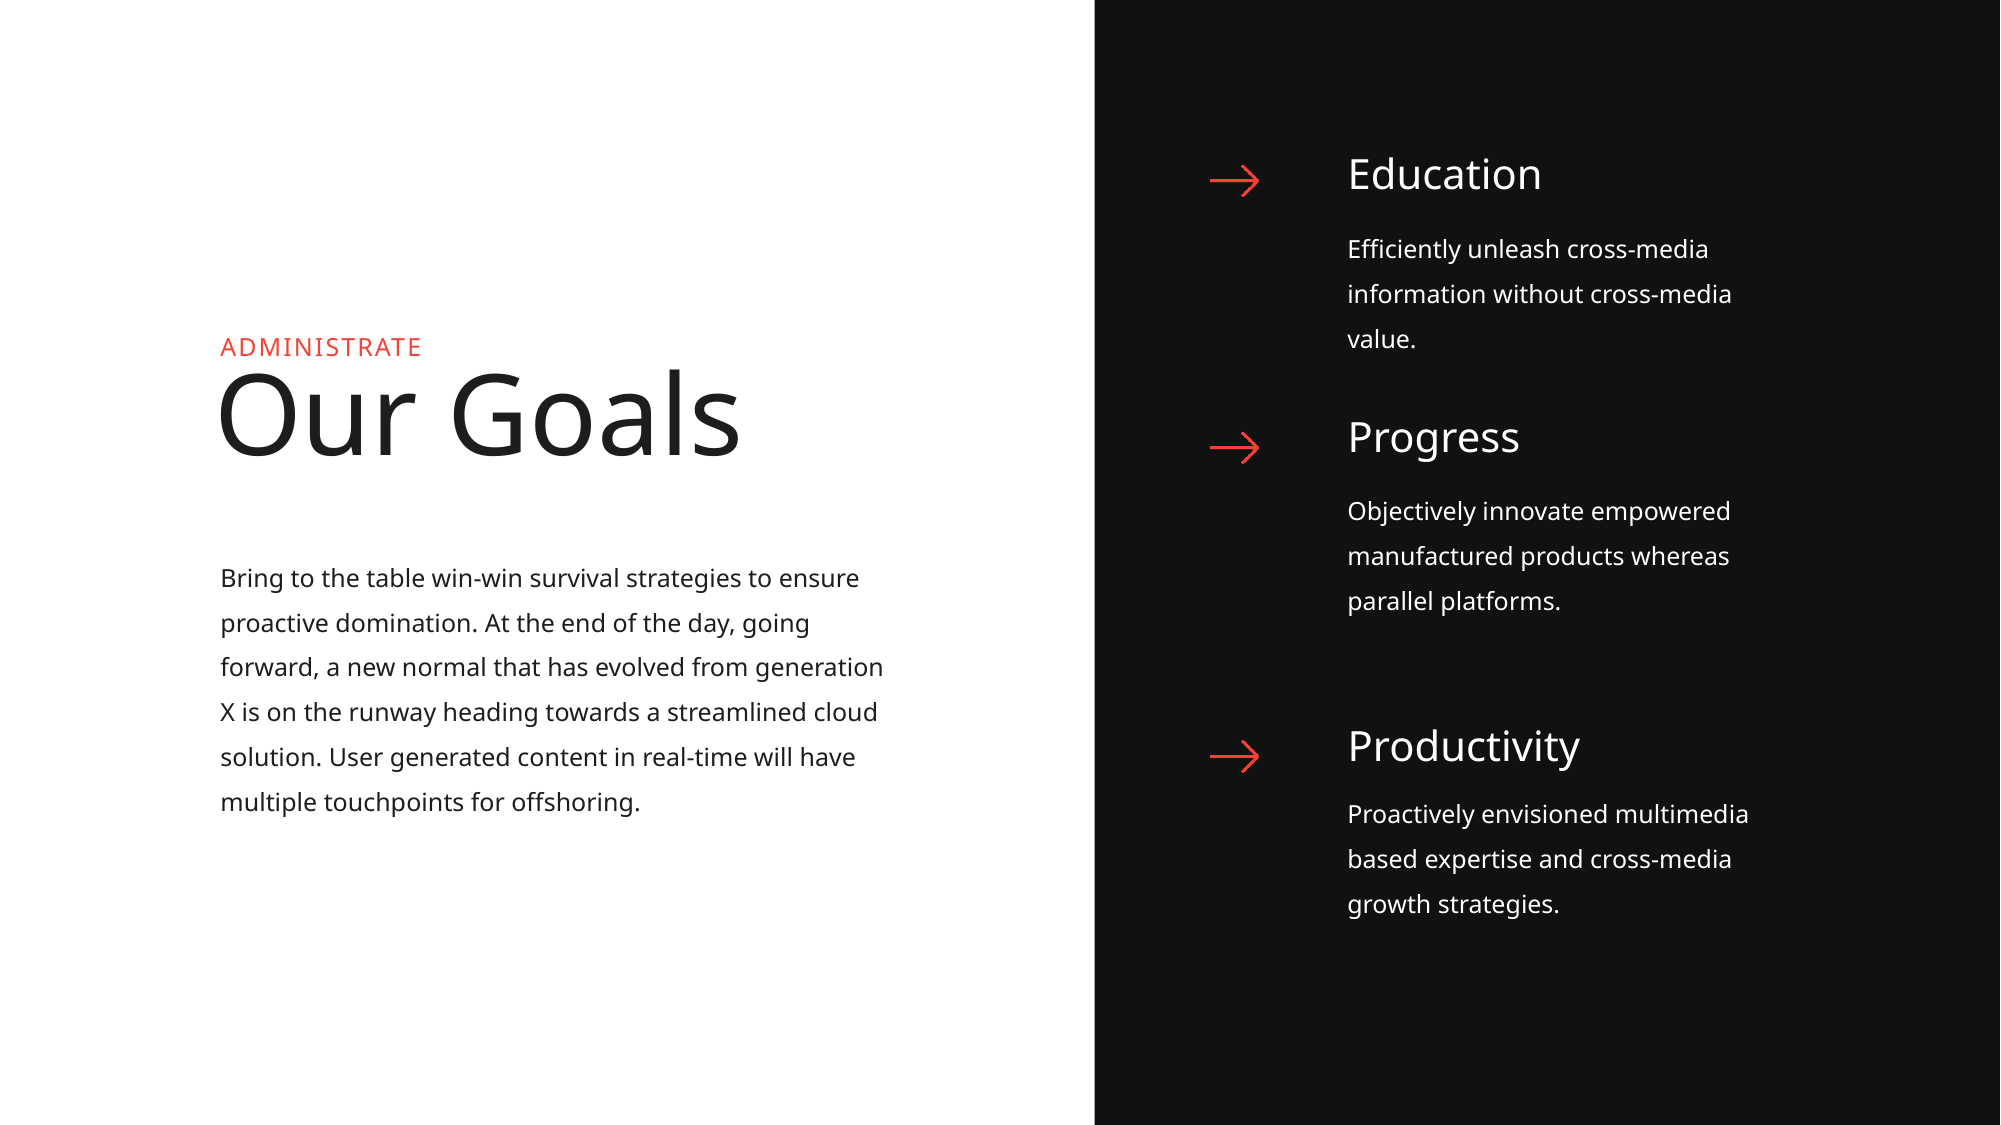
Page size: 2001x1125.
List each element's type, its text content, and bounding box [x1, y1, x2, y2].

text_box Our Goals [214, 358, 789, 481]
text_box Productivity [1347, 719, 1702, 770]
picture [1208, 729, 1259, 780]
text_box Education [1347, 148, 1702, 199]
text_box ADMINISTRATE [220, 325, 518, 362]
picture [1208, 421, 1259, 471]
text_box Proactively envisioned multimedia based expertise and cross-media growth strategies. [1347, 783, 1813, 919]
text_box [1093, 0, 2000, 1125]
text_box Bring to the table win-win survival strategies to ensure proactive domination. At the end of the day, going forward, a new normal that has evolved from generation X is on the runway heading towards a streamlined cloud solution. User generated content in real-time will have multiple touchpoints for offshoring. [220, 547, 900, 817]
text_box Efficiently unleash cross-media information without cross-media value. [1347, 218, 1780, 354]
text_box Progress [1347, 411, 1702, 462]
text_box Objectively innovate empowered manufactured products whereas parallel platforms. [1347, 480, 1780, 616]
picture [1208, 154, 1259, 204]
